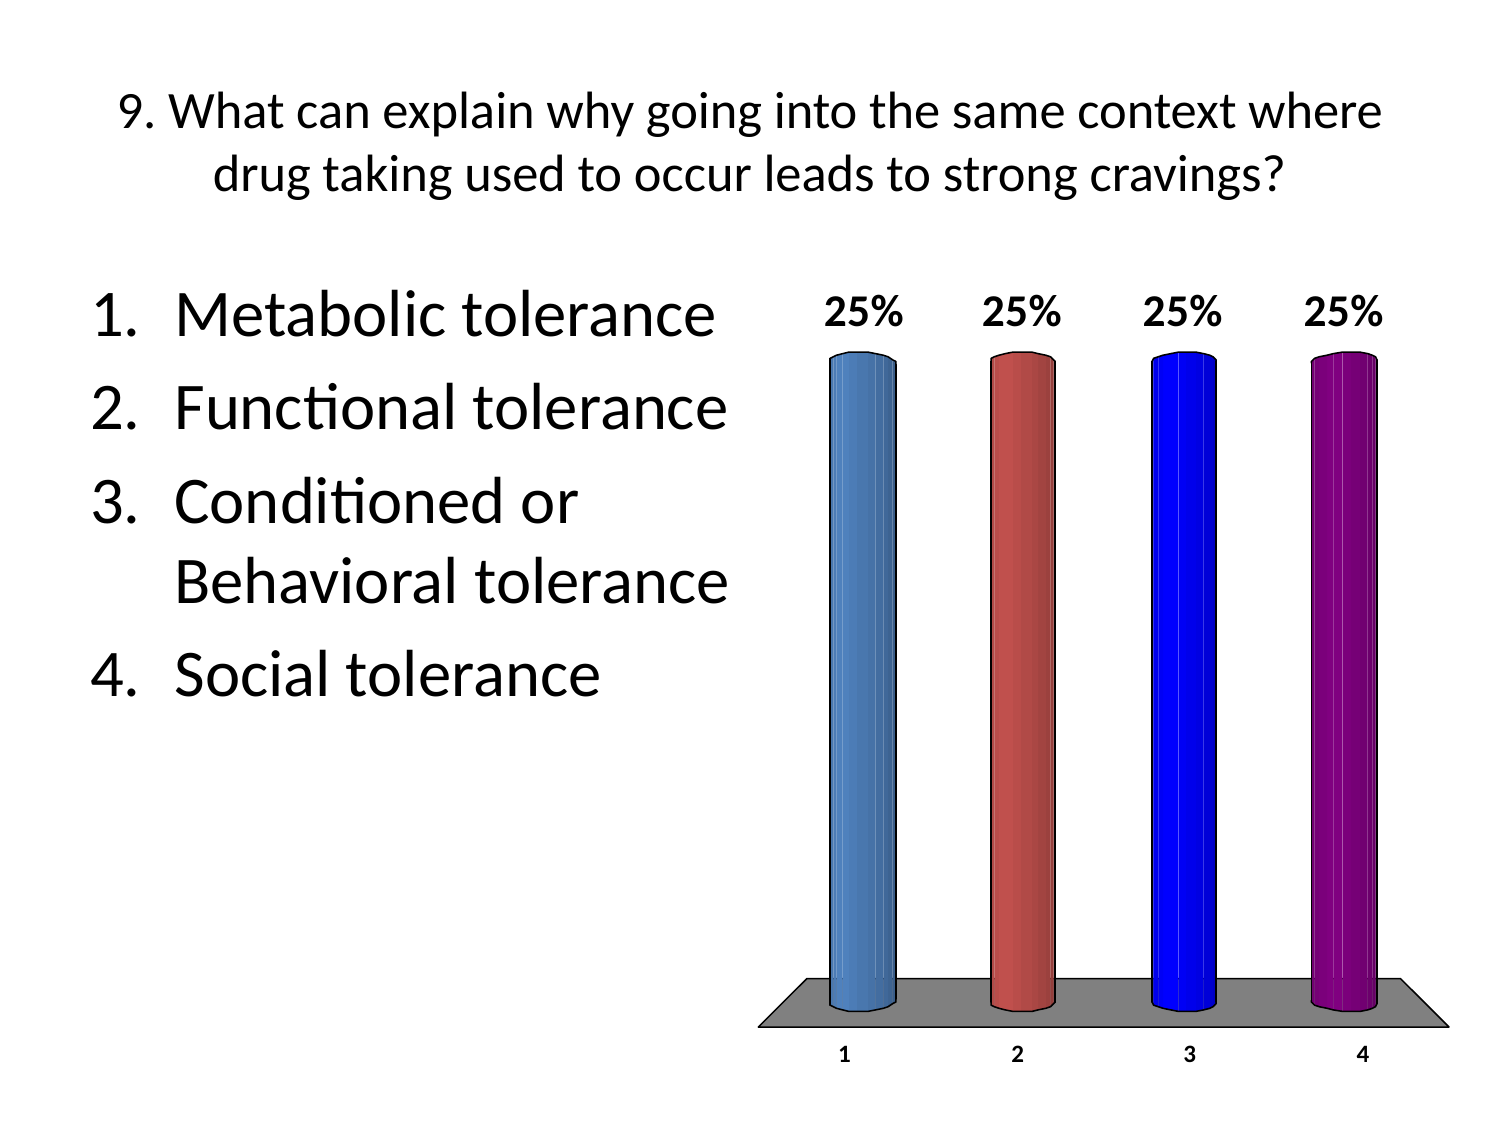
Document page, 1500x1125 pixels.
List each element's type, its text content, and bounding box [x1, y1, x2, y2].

title 9. What can explain why going into the same context where drug taking used to occur leads to strong cravings? [75, 45, 1425, 233]
list Metabolic tolerance Functional tolerance Conditioned or Behavioral tolerance Social tolerance [75, 262, 750, 1005]
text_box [739, 270, 1490, 1115]
